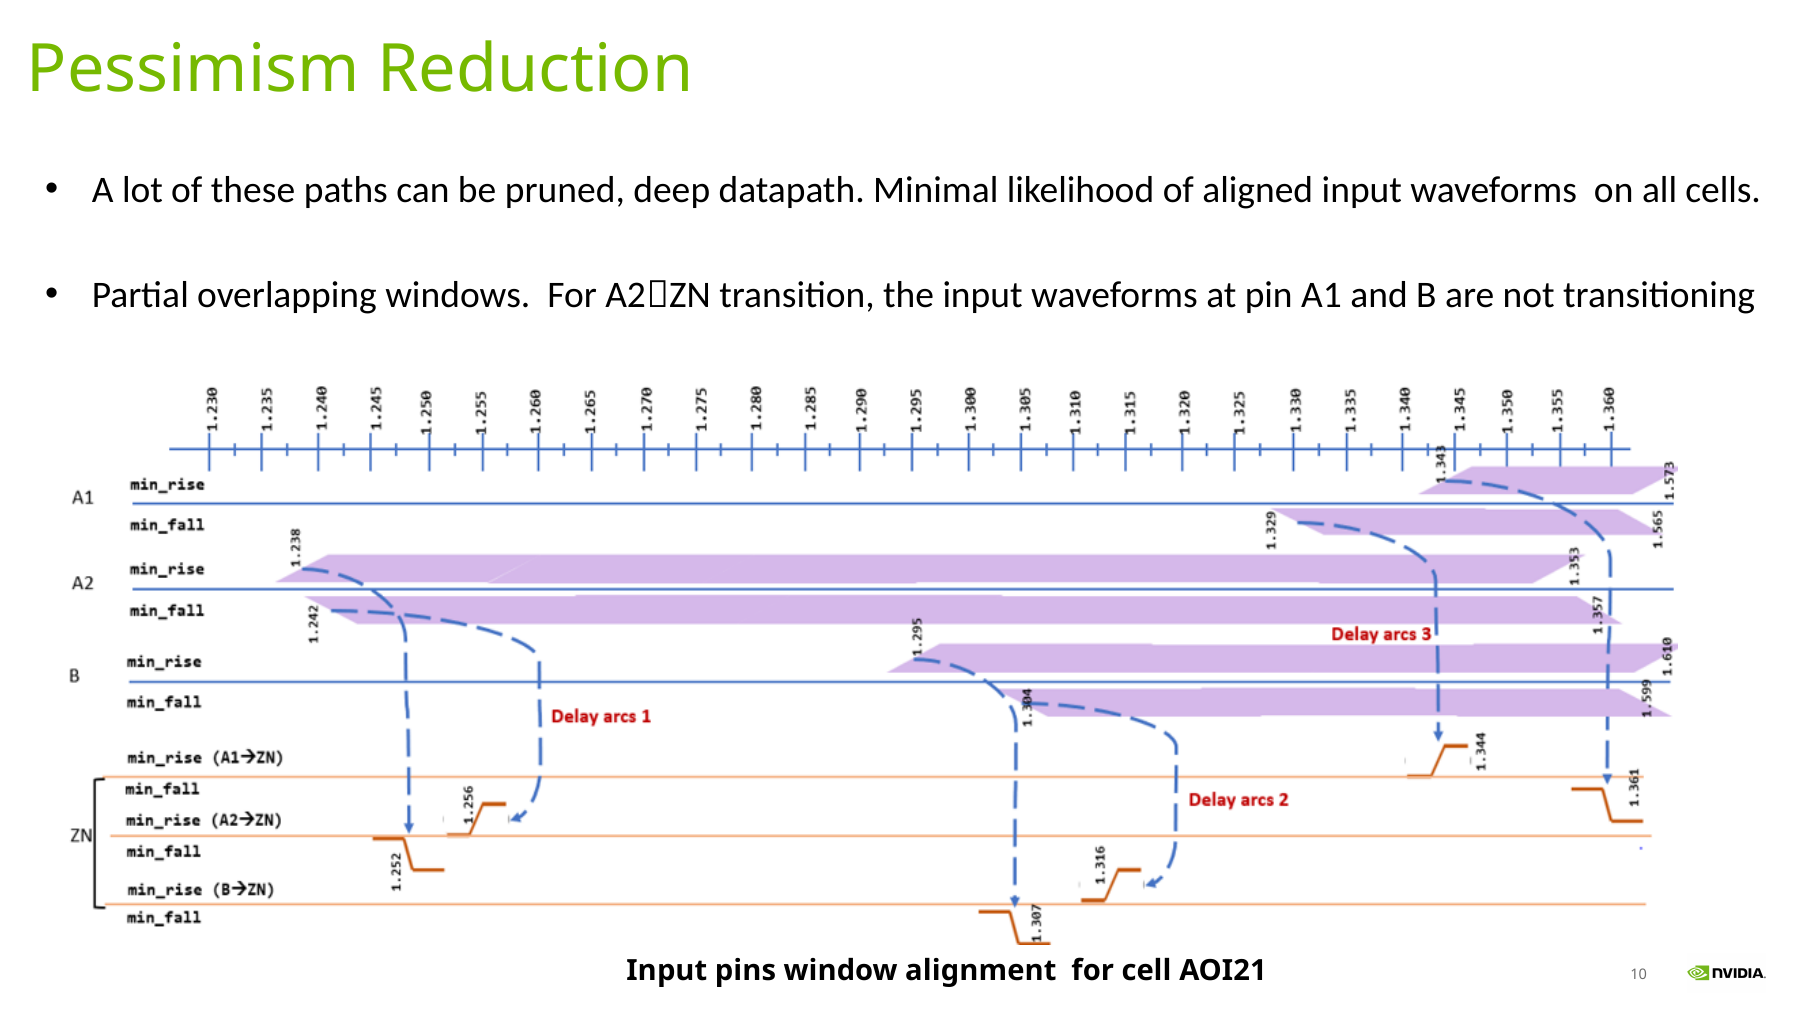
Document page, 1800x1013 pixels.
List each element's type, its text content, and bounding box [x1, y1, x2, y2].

text_box Pessimism Reduction [11, 17, 709, 113]
text_box A lot of these paths can be pruned, deep datapath. Minimal likelihood of aligned input waveforms on all cells. Partial overlapping windows. For A2ZN transition, the input waveforms at pin A1 and B are not transitioning [30, 135, 1800, 323]
picture [1687, 953, 1766, 993]
picture [65, 381, 1678, 945]
text_box Input pins window alignment for cell AOI21 [611, 956, 1317, 994]
